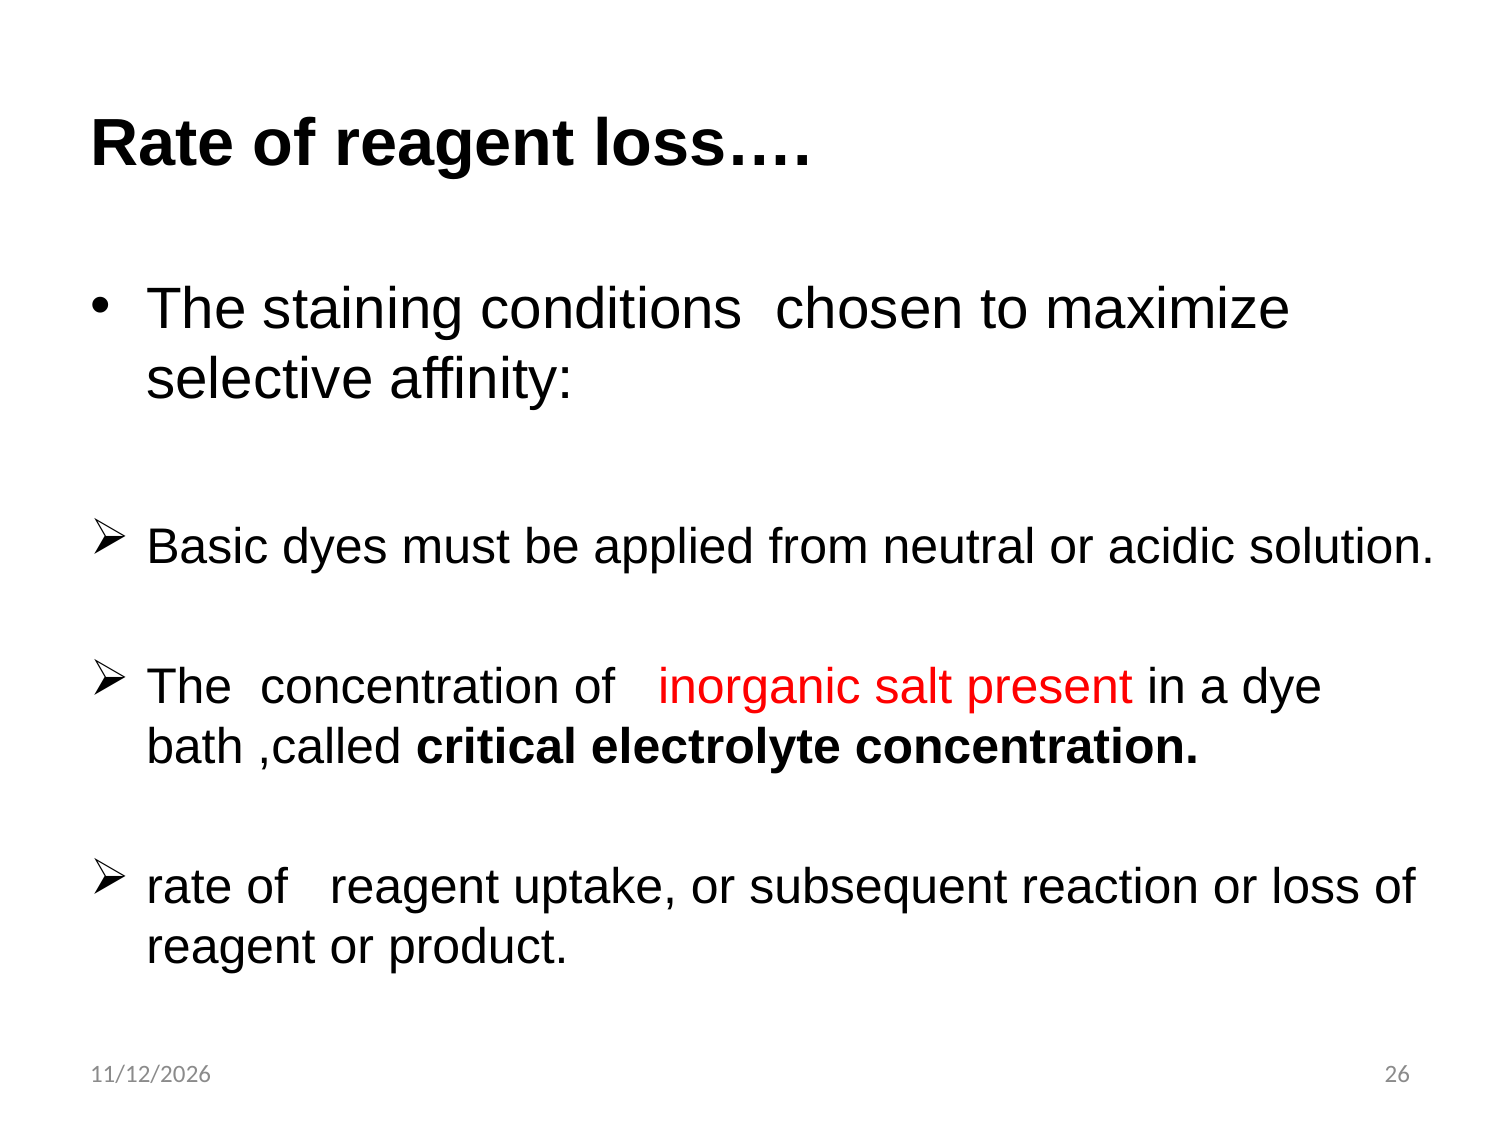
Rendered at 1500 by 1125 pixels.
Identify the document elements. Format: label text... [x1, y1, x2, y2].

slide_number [75, 1042, 425, 1103]
title Rate of reagent loss…. [75, 45, 1425, 233]
slide_number 26 [1074, 1042, 1425, 1103]
list The staining conditions chosen to maximize selective affinity: Basic dyes must be applied from neutral or acidic solution. The concentration of inorganic salt present in a dye bath ,called critical electrolyte concentration. rate of reagent uptake, or subsequent reaction or loss of reagent or product. [75, 262, 1463, 1005]
